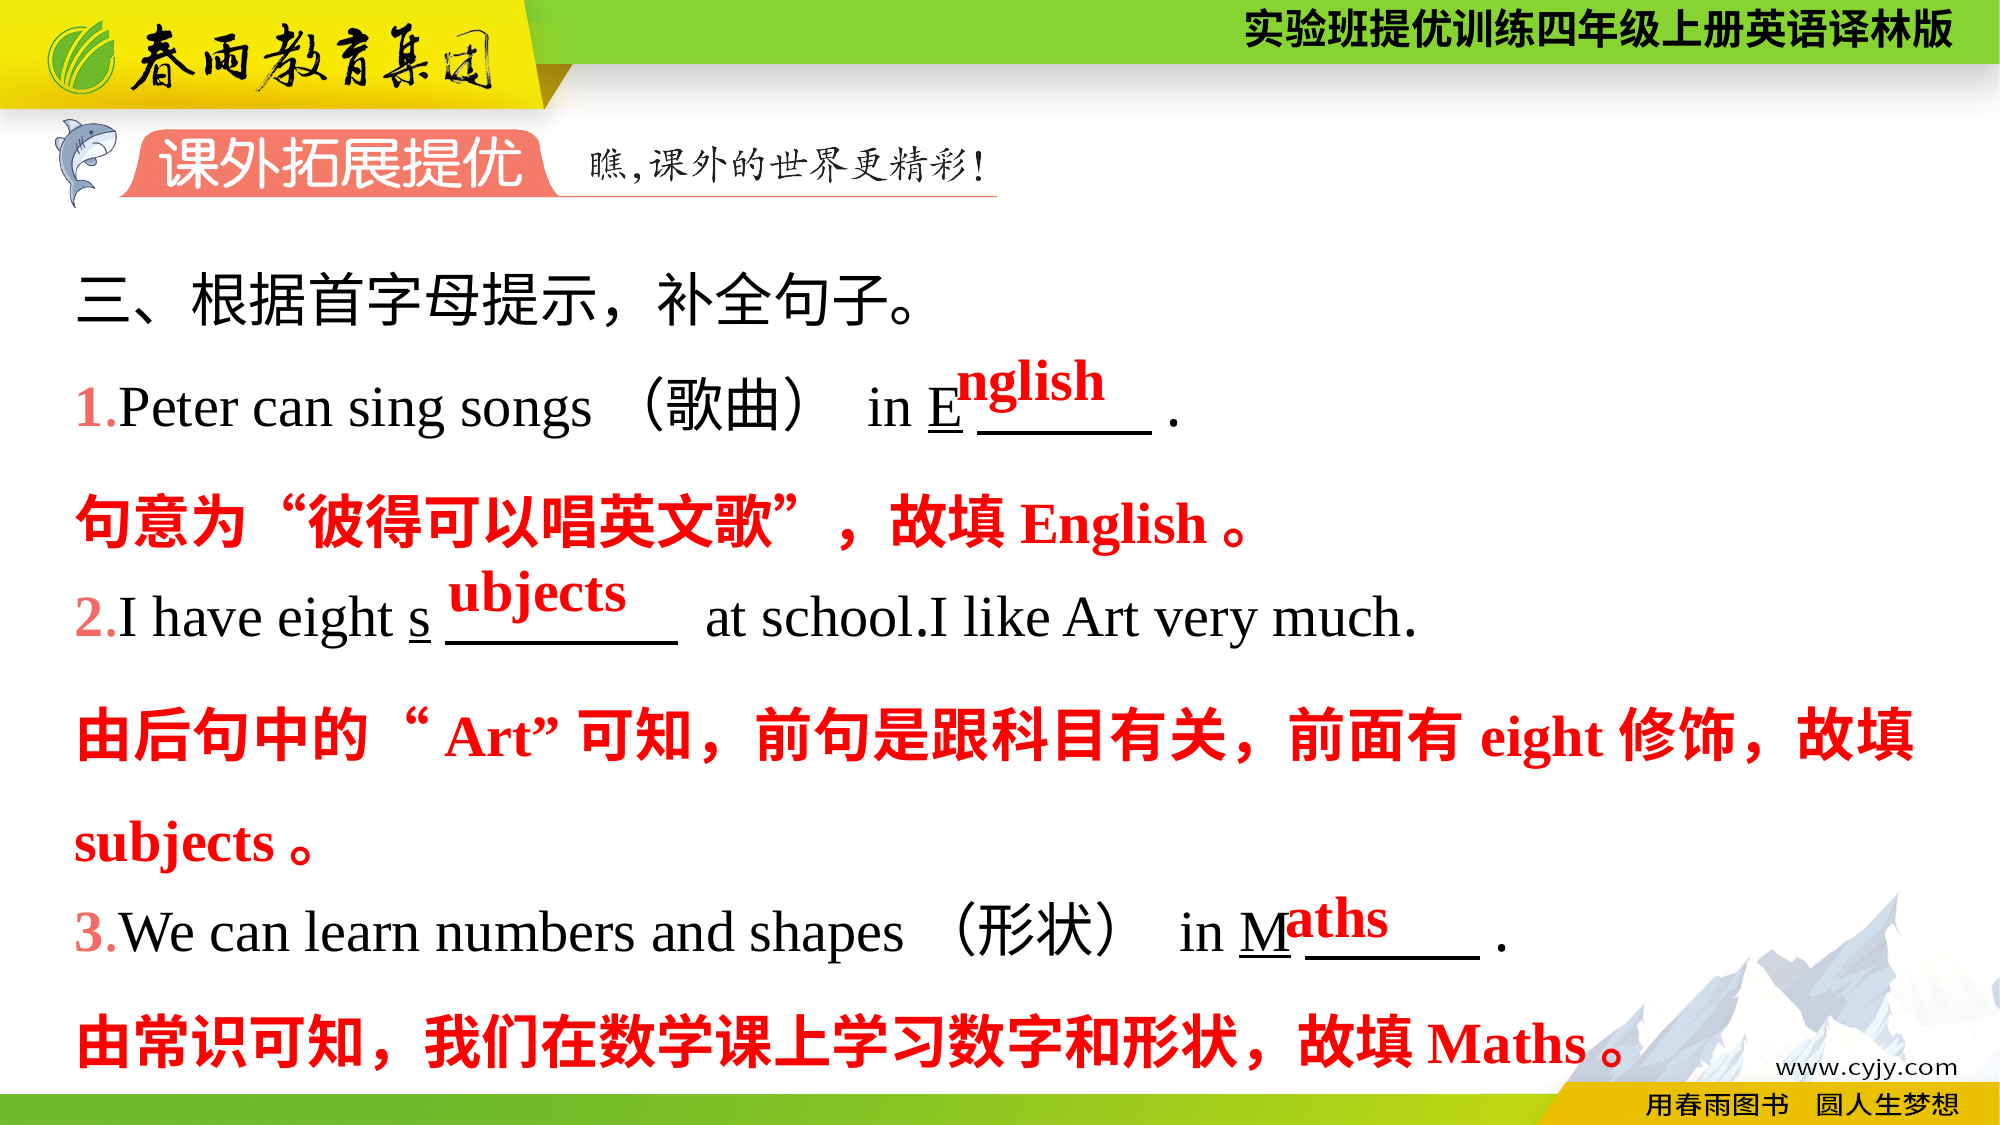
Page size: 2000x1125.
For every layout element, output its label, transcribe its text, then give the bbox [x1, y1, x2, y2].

text_box nglish [941, 335, 1121, 420]
list 三、根据首字母提示，补全句子。 1.Peter can sing songs（歌曲） in E . 2.I have eight s at school.I like Art very much. 3.We can learn numbers and shapes（形状） in M . [59, 563, 1944, 655]
list 三、根据首字母提示，补全句子。 1.Peter can sing songs（歌曲） in E . 2.I have eight s at school.I like Art very much. 3.We can learn numbers and shapes（形状） in M . [59, 881, 1944, 962]
text_box ubjects [433, 545, 642, 631]
text_box aths [1270, 872, 1405, 957]
text_box 由常识可知，我们在数学课上学习数字和形状，故填Maths。 [59, 962, 1944, 1083]
text_box 句意为“彼得可以唱英文歌”，故填English。 [59, 442, 1944, 563]
picture [0, 0, 2000, 1125]
text_box 由后句中的“Art”可知，前句是跟科目有关，前面有eight修饰，故填subjects。 [59, 655, 1944, 881]
list 三、根据首字母提示，补全句子。 1.Peter can sing songs（歌曲） in E . 2.I have eight s at school.I like Art very much. 3.We can learn numbers and shapes（形状） in M . [59, 221, 1944, 442]
